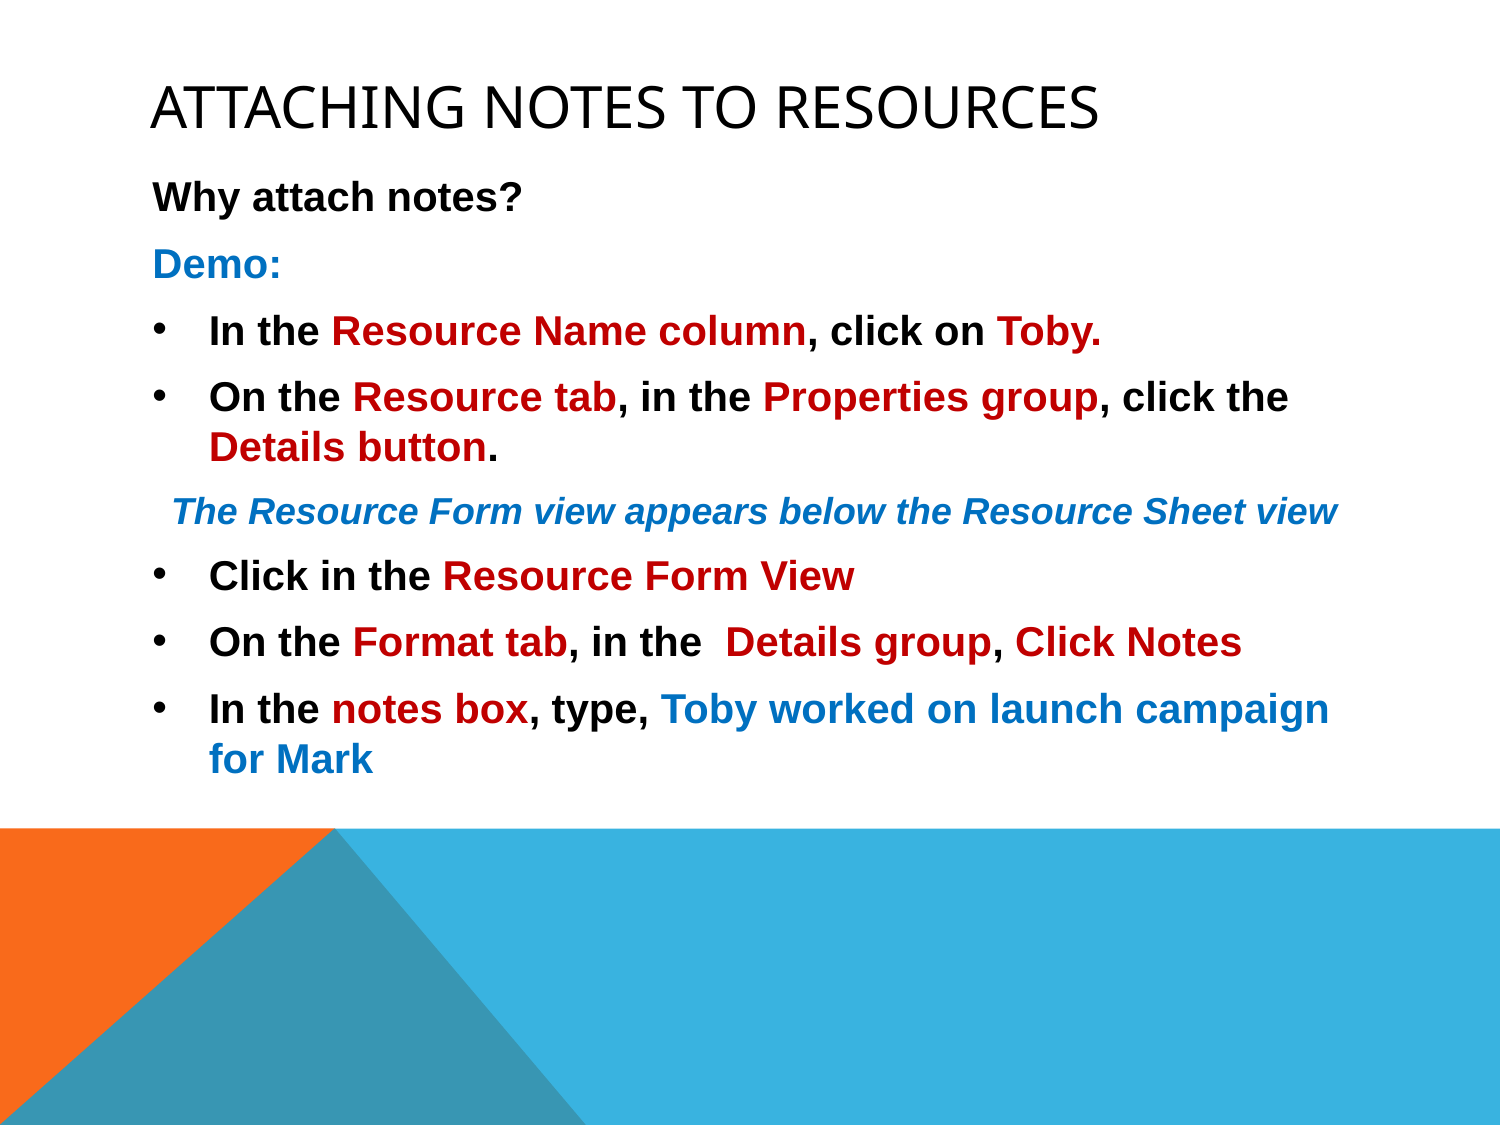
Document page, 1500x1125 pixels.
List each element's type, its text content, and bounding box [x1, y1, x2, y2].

list Why attach notes? Demo: In the Resource Name column, click on Toby. On the Resource tab, in the Properties group, click the Details button. The Resource Form view appears below the Resource Sheet view Click in the Resource Form View On the Format tab, in the Details group, Click Notes In the notes box, type, Toby worked on launch campaign for Mark [137, 162, 1372, 750]
title Attaching notes to resources [135, 60, 1369, 150]
